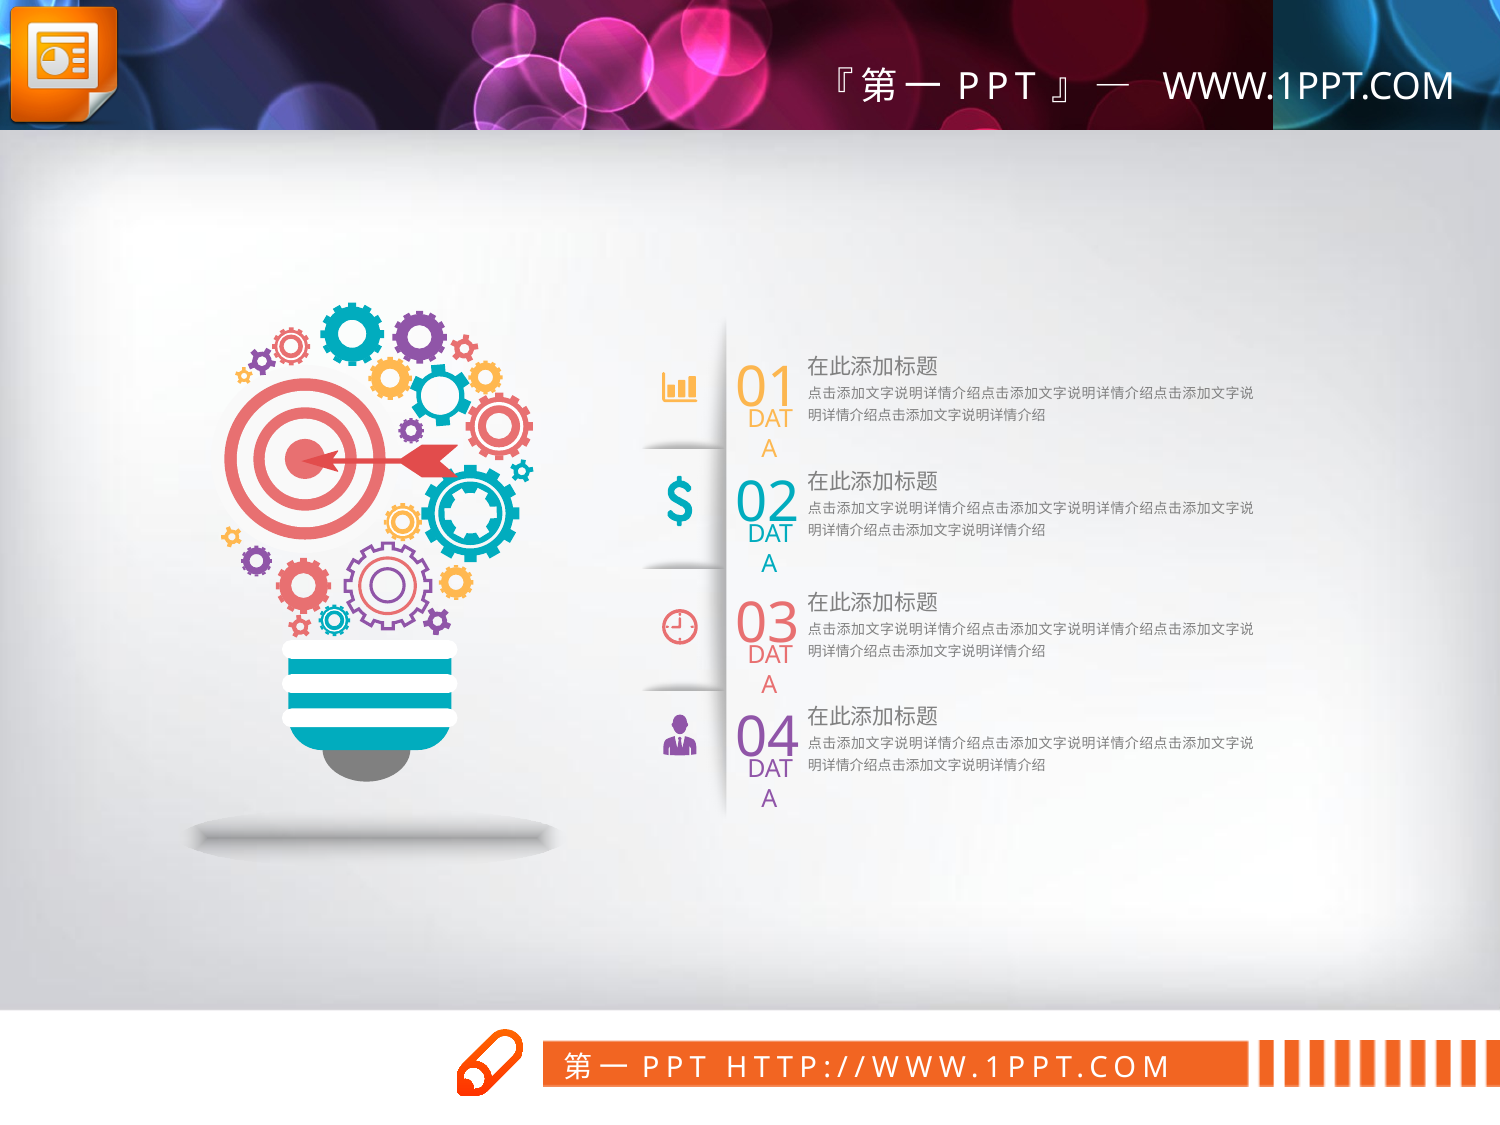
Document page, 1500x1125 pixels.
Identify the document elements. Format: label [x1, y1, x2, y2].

picture [543, 1040, 1500, 1087]
text_box [706, 342, 1270, 454]
text_box [706, 457, 1270, 569]
text_box [176, 302, 567, 868]
text_box [667, 475, 693, 527]
text_box [706, 692, 1270, 804]
text_box [661, 608, 698, 645]
picture [0, 0, 1500, 1012]
text_box [663, 714, 697, 756]
text_box [661, 371, 698, 403]
text_box [706, 578, 1270, 690]
